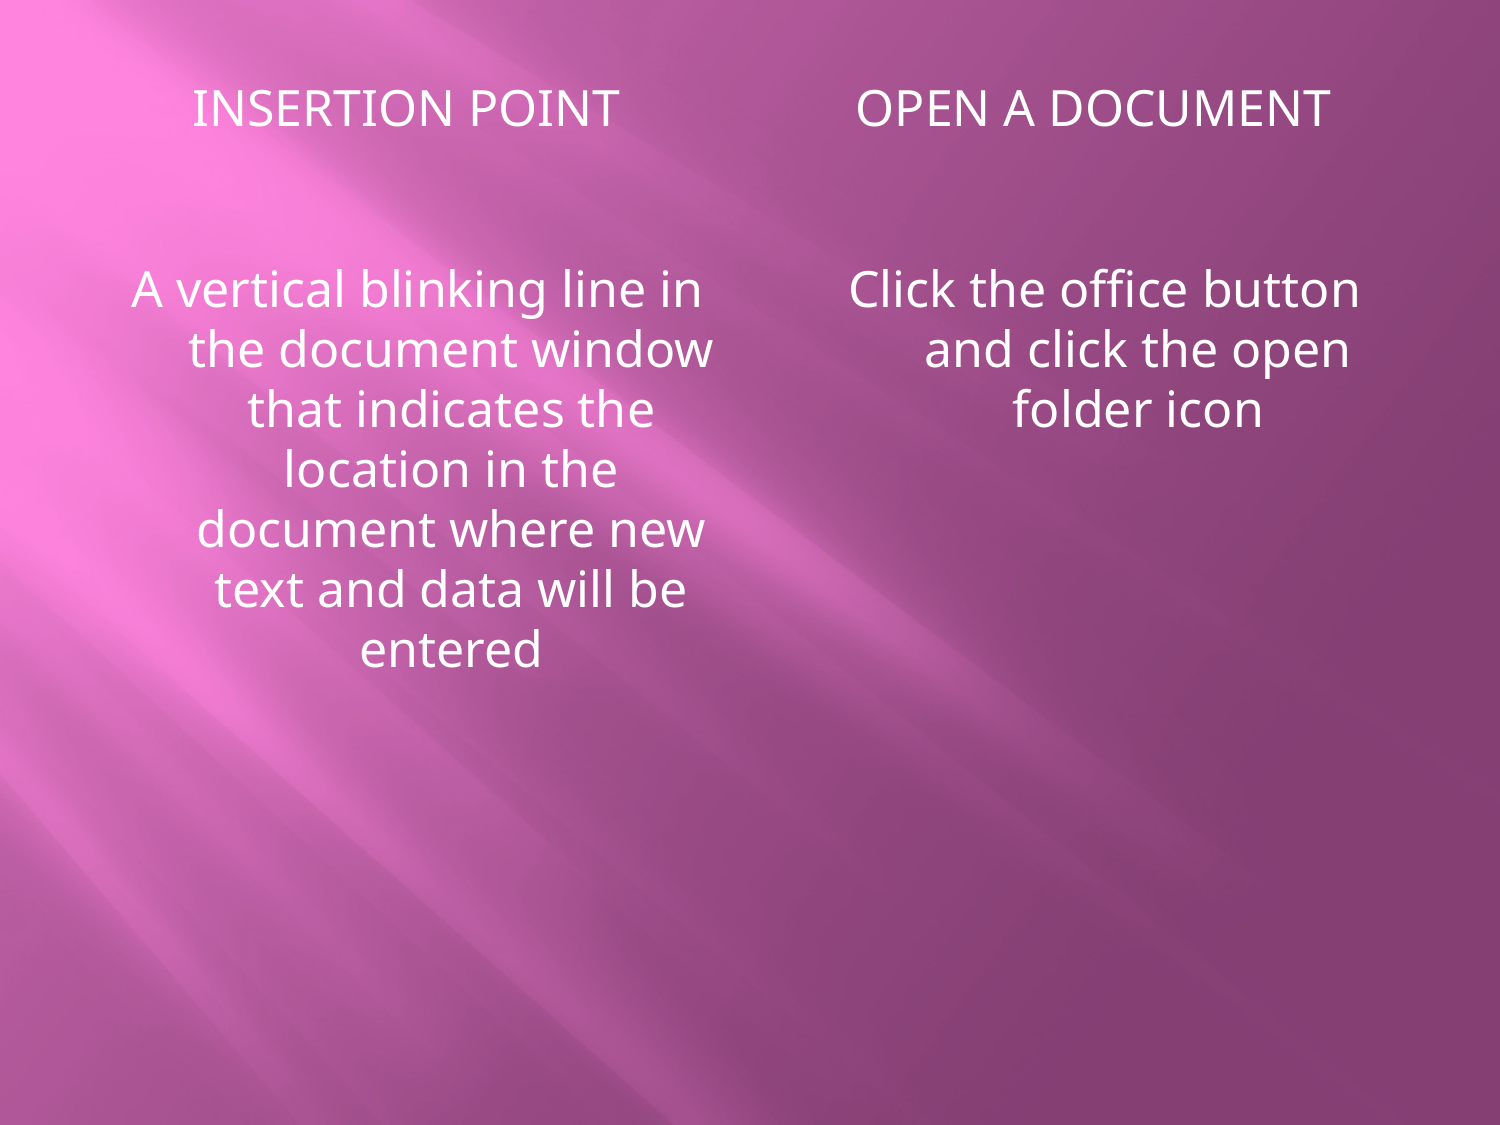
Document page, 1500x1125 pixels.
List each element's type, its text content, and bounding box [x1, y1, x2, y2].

list Open a document [761, 24, 1425, 188]
list A vertical blinking line in the document window that indicates the location in the document where new text and data will be entered [75, 249, 738, 1005]
list Insertion point [75, 24, 738, 188]
list Click the office button and click the open folder icon [761, 249, 1425, 1005]
